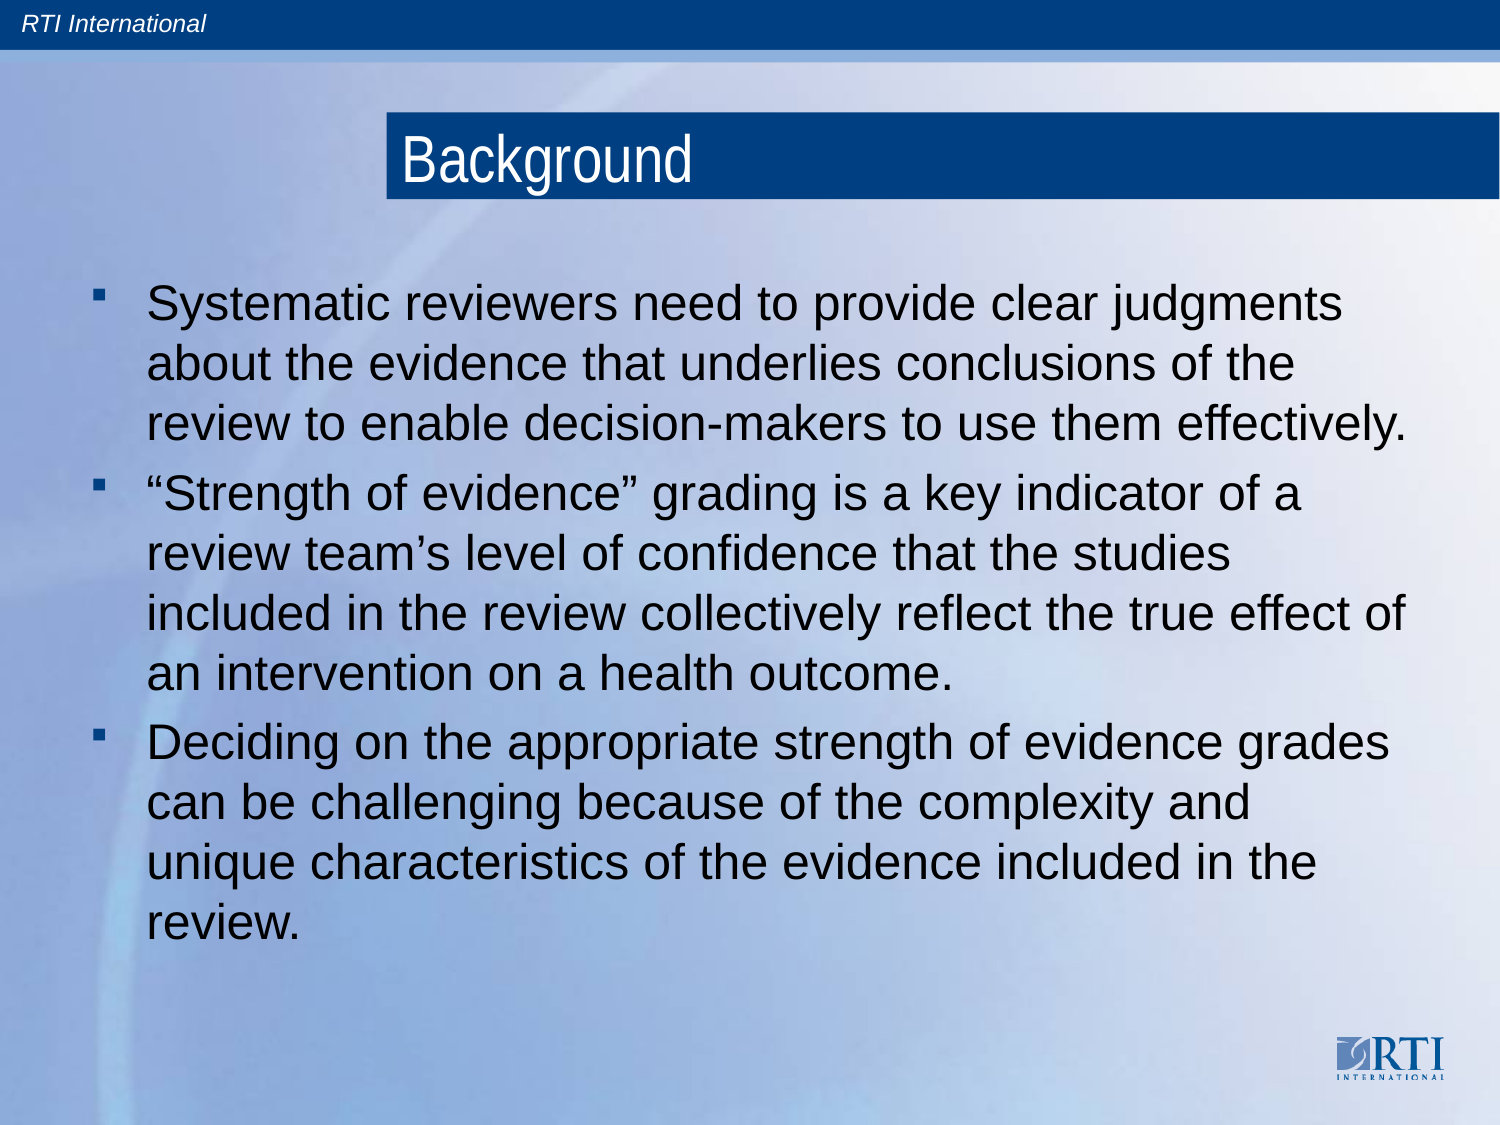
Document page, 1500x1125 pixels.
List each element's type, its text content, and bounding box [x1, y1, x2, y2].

list Systematic reviewers need to provide clear judgments about the evidence that underlies conclusions of the review to enable decision-makers to use them effectively. “Strength of evidence” grading is a key indicator of a review team’s level of confidence that the studies included in the review collectively reflect the true effect of an intervention on a health outcome. Deciding on the appropriate strength of evidence grades can be challenging because of the complexity and unique characteristics of the evidence included in the review. [74, 262, 1426, 1006]
title Background [386, 111, 1500, 200]
picture [0, 63, 1500, 1125]
